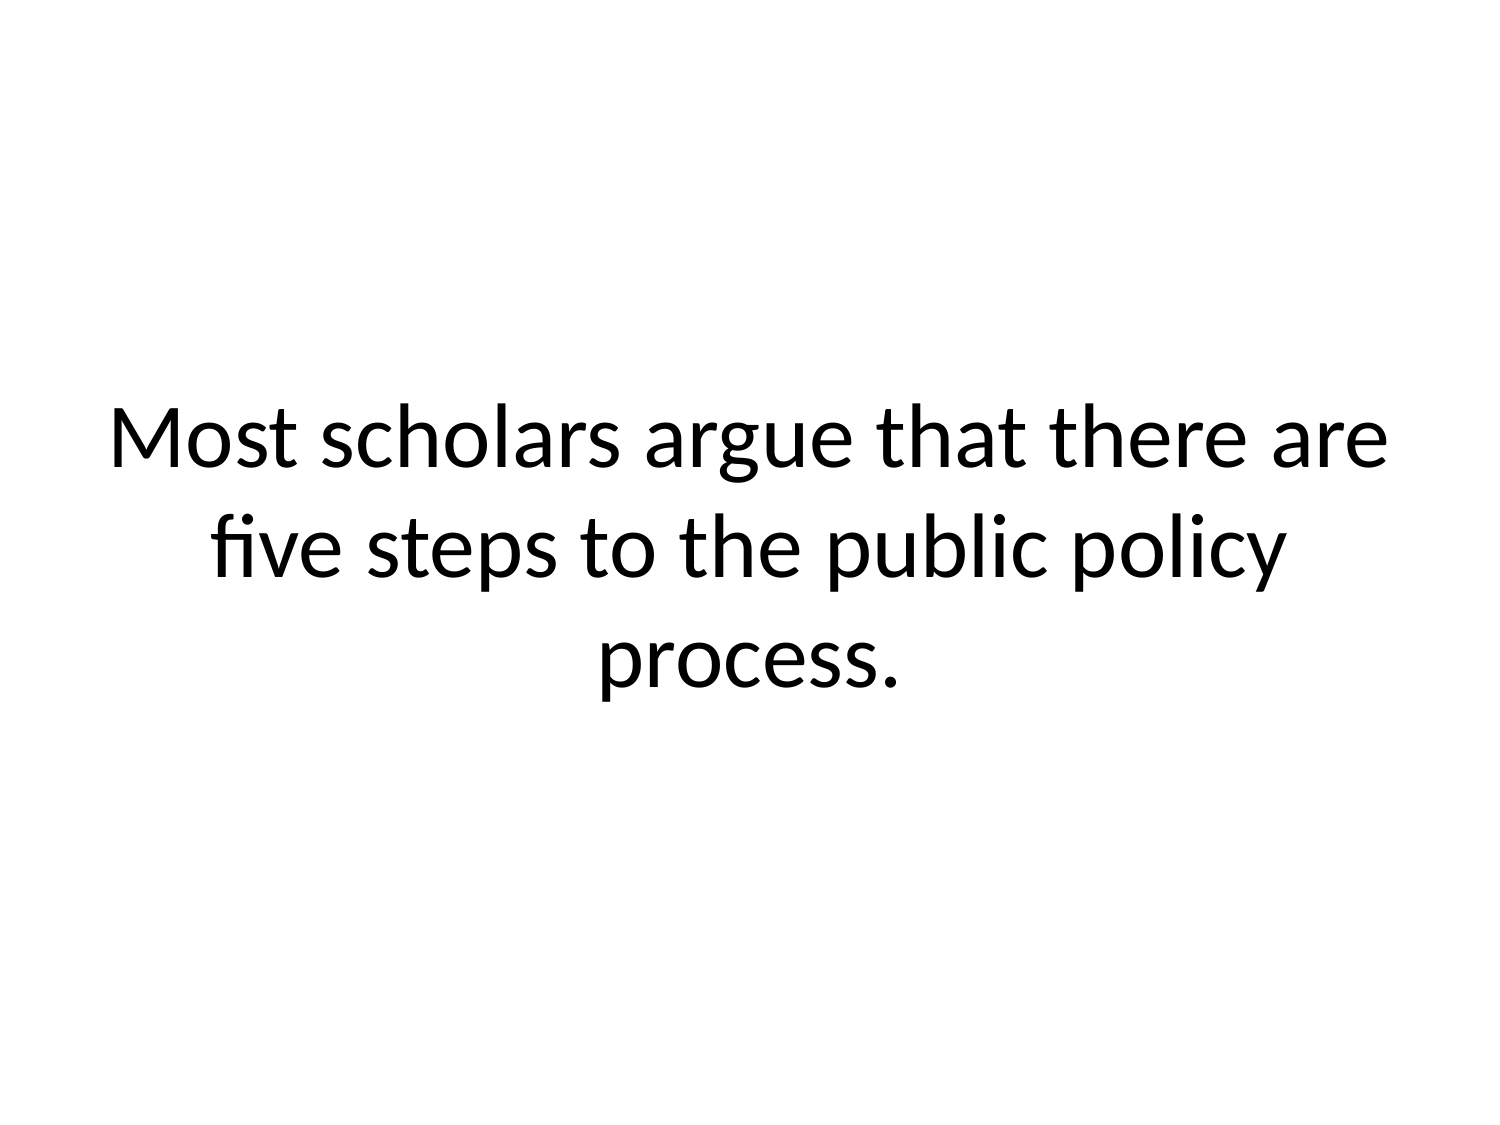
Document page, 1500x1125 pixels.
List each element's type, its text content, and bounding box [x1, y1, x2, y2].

title Most scholars argue that there are five steps to the public policy process. [75, 45, 1425, 1038]
